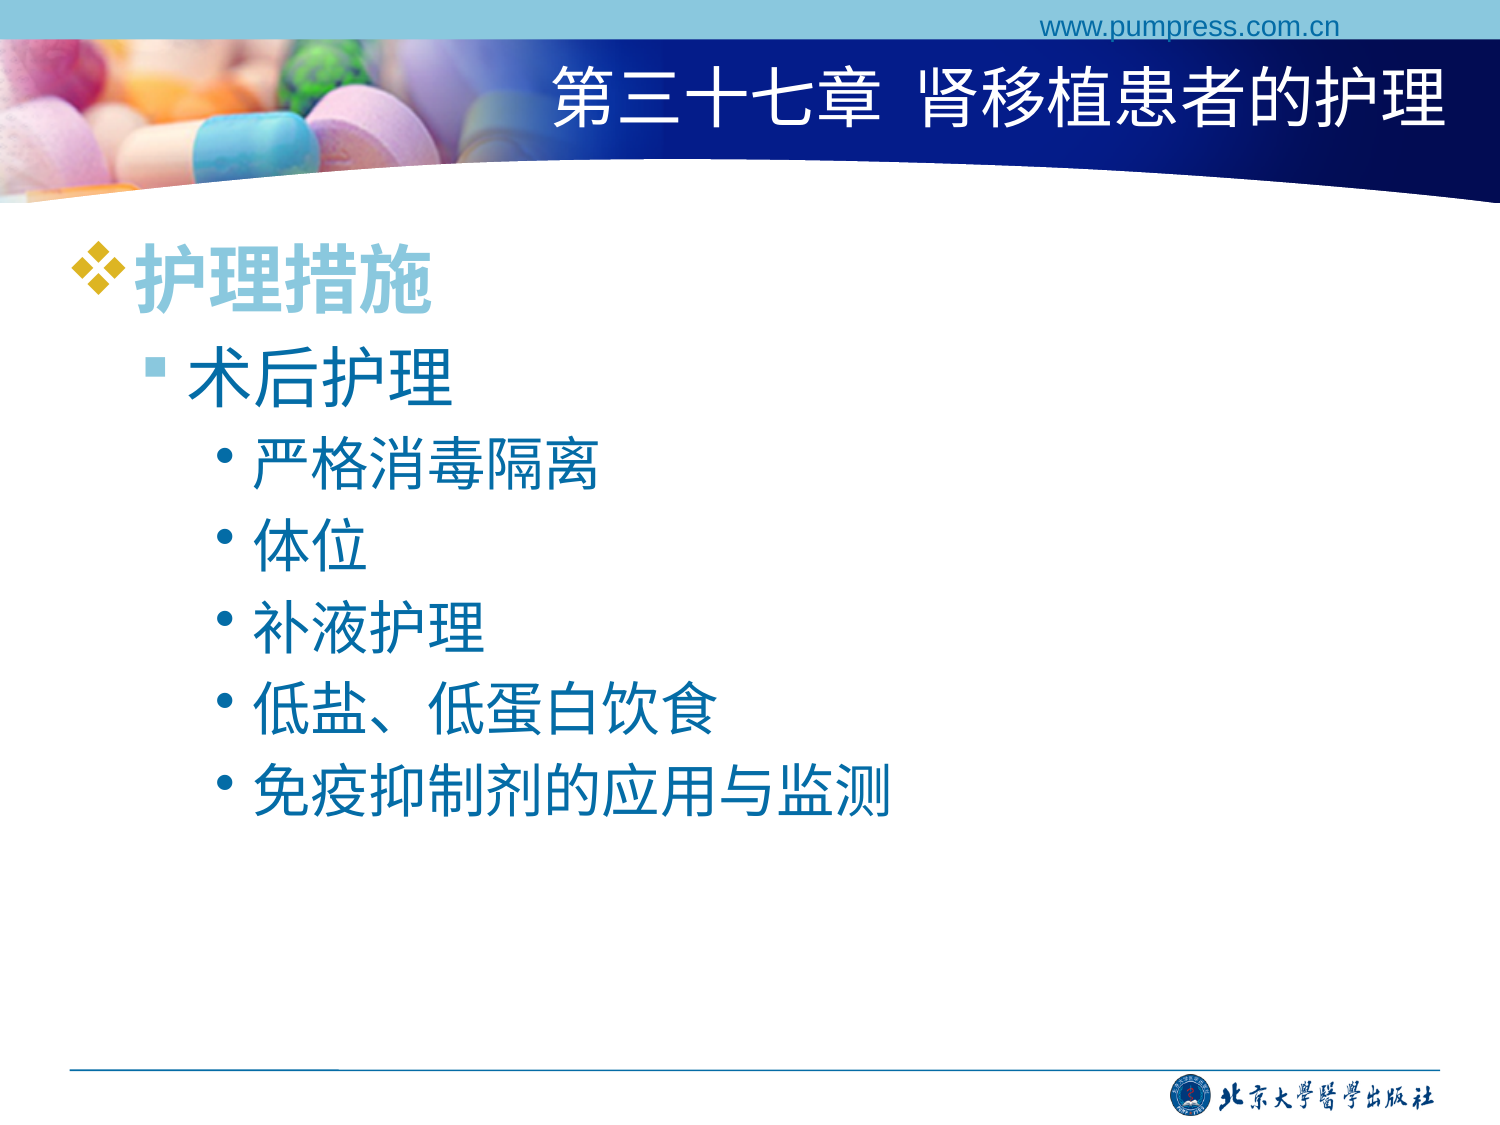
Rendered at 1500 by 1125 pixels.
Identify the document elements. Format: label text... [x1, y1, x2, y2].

title 第三十七章 肾移植患者的护理 [137, 49, 1463, 143]
slide_number www.pumpress.com.cn [1025, 0, 1463, 38]
picture [1170, 1074, 1436, 1118]
list 护理措施 术后护理 严格消毒隔离 体位 补液护理 低盐、低蛋白饮食 免疫抑制剂的应用与监测 [49, 224, 1463, 1026]
picture [0, 40, 1500, 203]
